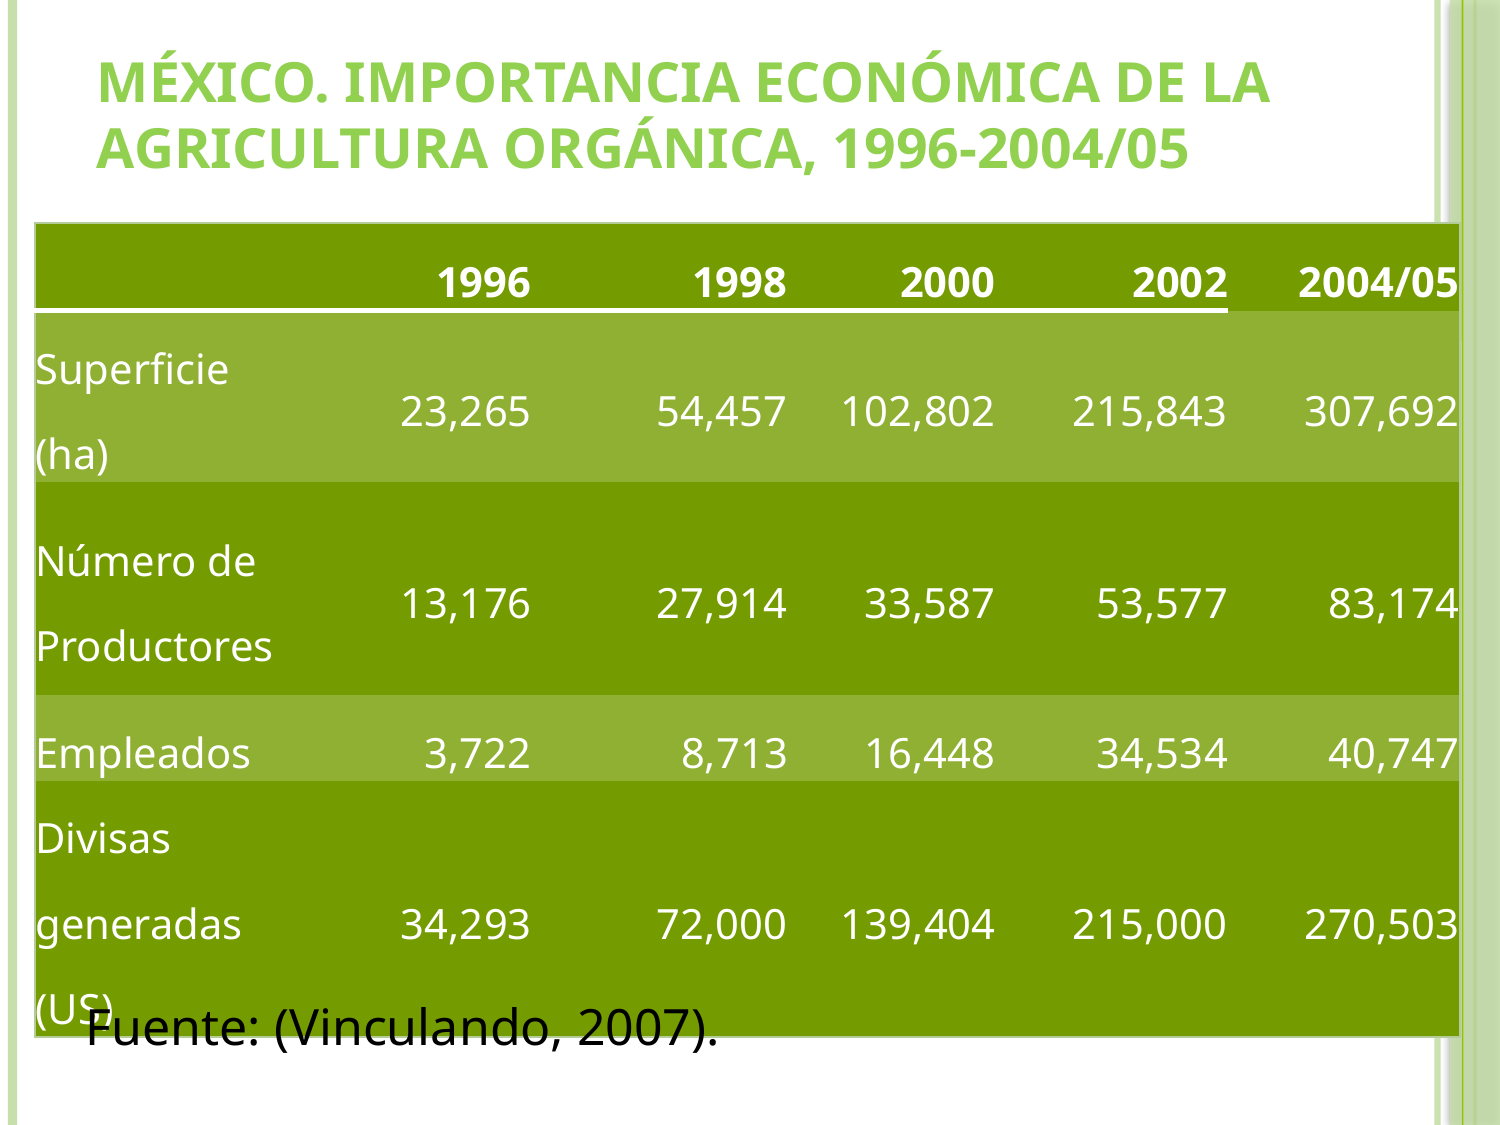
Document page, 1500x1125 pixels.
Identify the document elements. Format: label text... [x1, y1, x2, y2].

table_cell 53,577 [996, 482, 1228, 695]
table_cell 3,722 [281, 695, 532, 781]
table_cell 215,843 [996, 313, 1228, 482]
table_cell 34,534 [996, 695, 1228, 781]
table_header 1998 [532, 224, 788, 308]
table_cell 102,802 [788, 313, 996, 482]
table_cell 307,692 [1228, 311, 1459, 482]
table_cell 83,174 [1228, 482, 1459, 695]
table_cell Número de Productores [36, 482, 281, 695]
table_header 1996 [281, 224, 532, 308]
table_cell 72,000 [532, 781, 788, 984]
table_header [36, 224, 281, 308]
table_cell 16,448 [788, 695, 996, 781]
table_cell 54,457 [532, 313, 788, 482]
table_cell 27,914 [532, 482, 788, 695]
table_cell 34,293 [281, 781, 532, 984]
table_header 2000 [788, 224, 996, 308]
table_cell 270,503 [1228, 781, 1459, 1036]
table_cell Superficie (ha) [36, 313, 281, 482]
text_box Fuente: (Vinculando, 2007). [70, 984, 1421, 1087]
table_cell 215,000 [996, 781, 1228, 984]
table_cell 23,265 [281, 313, 532, 482]
table_cell Empleados [36, 695, 281, 781]
table_cell 8,713 [532, 695, 788, 781]
table_cell 13,176 [281, 482, 532, 695]
table_header 2004/05 [1228, 224, 1459, 311]
table_cell 139,404 [788, 781, 996, 984]
table_header 2002 [996, 224, 1228, 308]
table_cell Divisas generadas (US) [36, 781, 281, 1036]
table_cell 33,587 [788, 482, 996, 695]
table_cell 40,747 [1228, 695, 1459, 781]
title México. Importancia económica de la agricultura orgánica, 1996-2004/05 [82, 0, 1307, 188]
